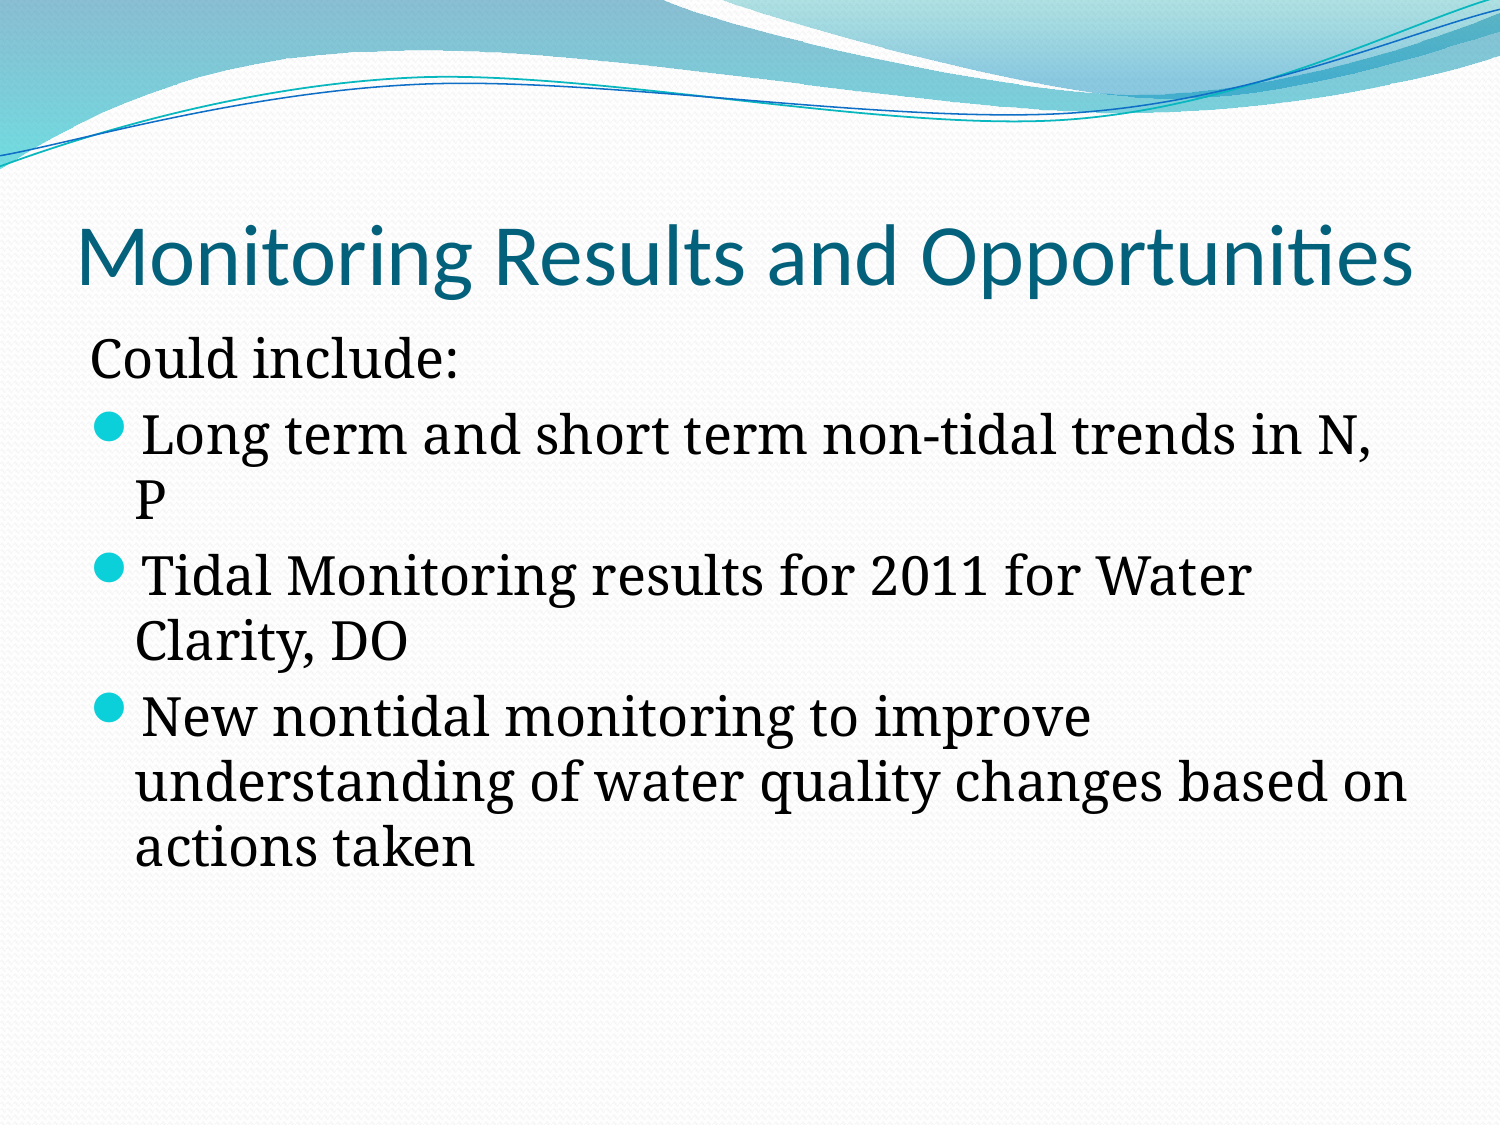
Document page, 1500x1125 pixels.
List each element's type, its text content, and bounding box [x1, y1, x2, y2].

list Could include: Long term and short term non-tidal trends in N, P Tidal Monitoring results for 2011 for Water Clarity, DO New nontidal monitoring to improve understanding of water quality changes based on actions taken [75, 317, 1425, 1038]
title Monitoring Results and Opportunities [75, 115, 1425, 303]
